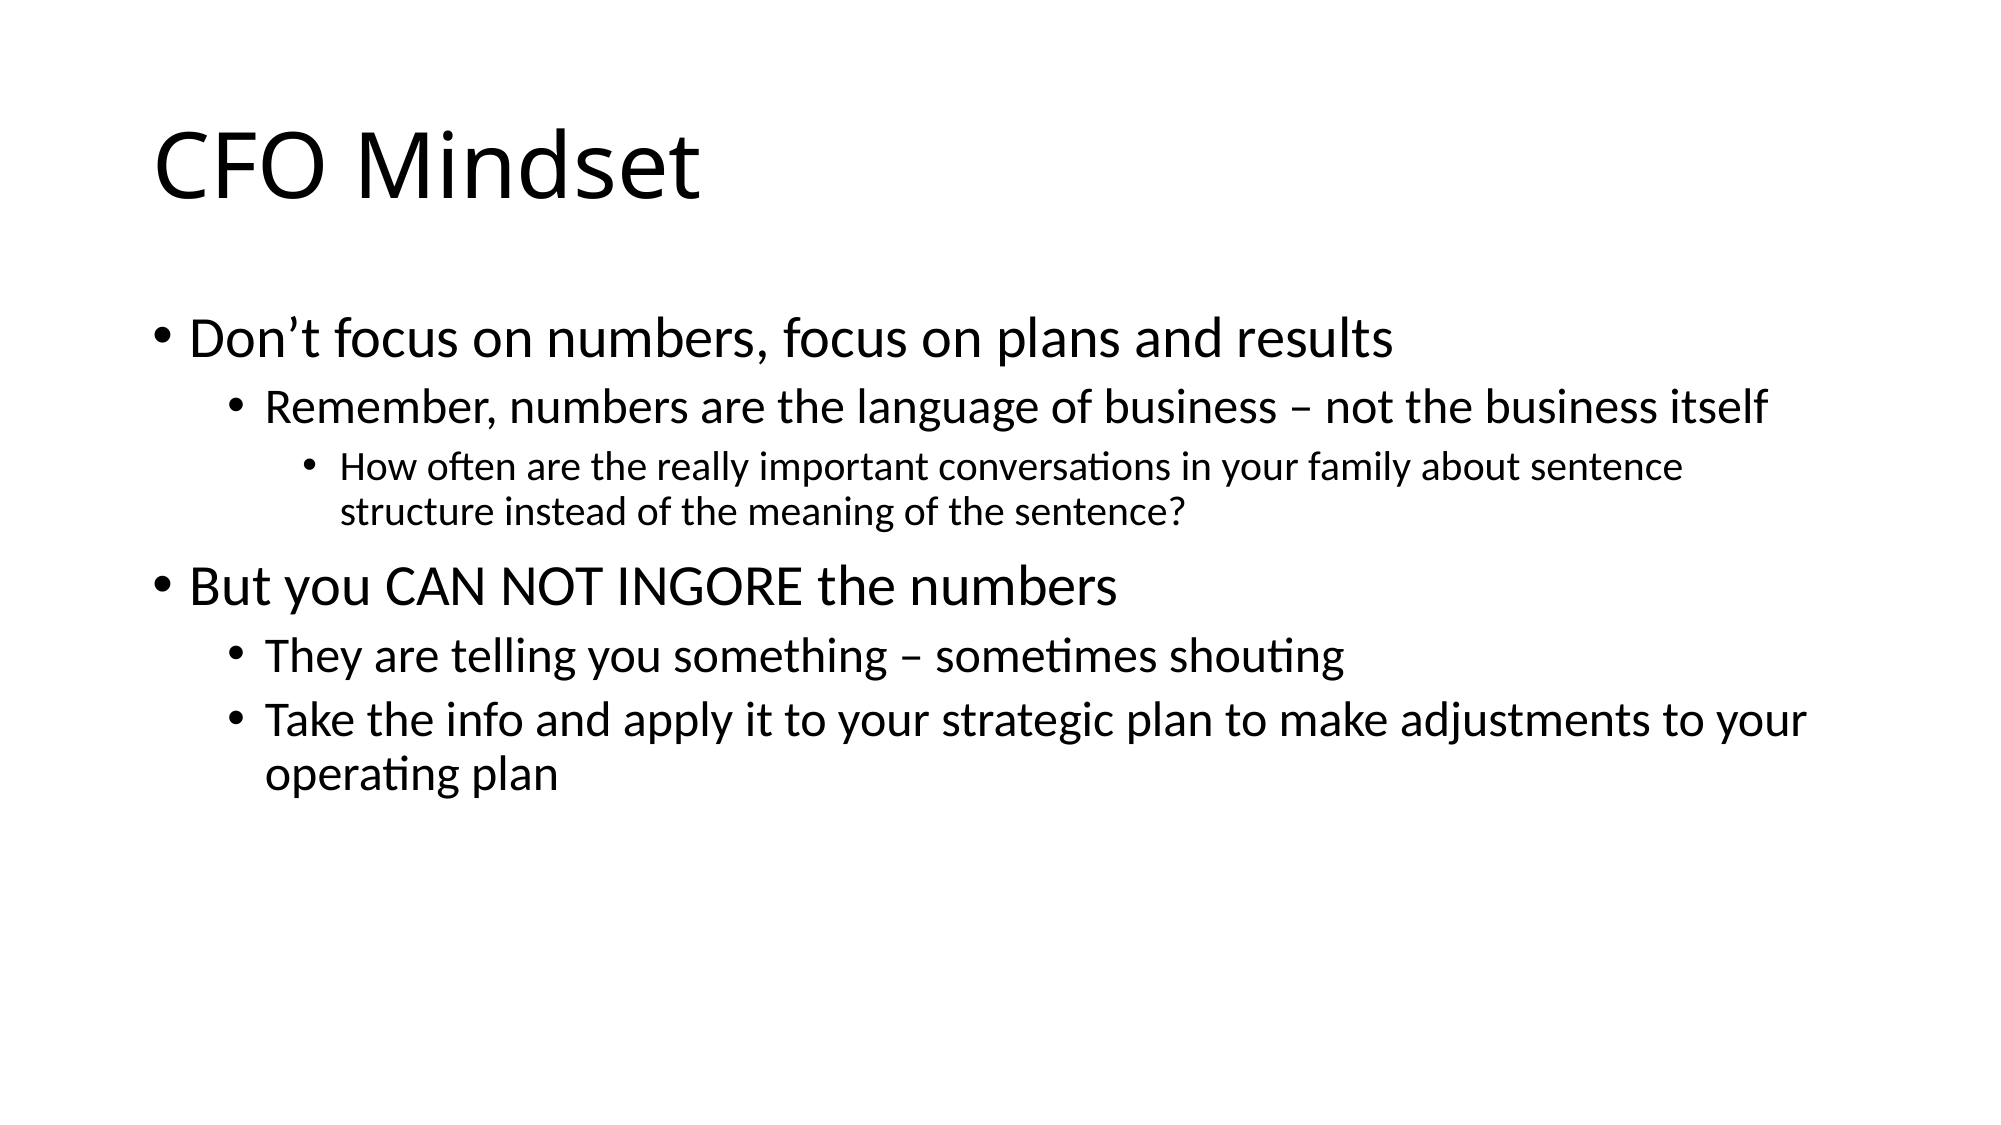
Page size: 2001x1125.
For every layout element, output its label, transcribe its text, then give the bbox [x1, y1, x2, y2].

title CFO Mindset [137, 59, 1863, 278]
list Don’t focus on numbers, focus on plans and results Remember, numbers are the language of business – not the business itself How often are the really important conversations in your family about sentence structure instead of the meaning of the sentence? But you CAN NOT INGORE the numbers They are telling you something – sometimes shouting Take the info and apply it to your strategic plan to make adjustments to your operating plan [137, 299, 1863, 1014]
